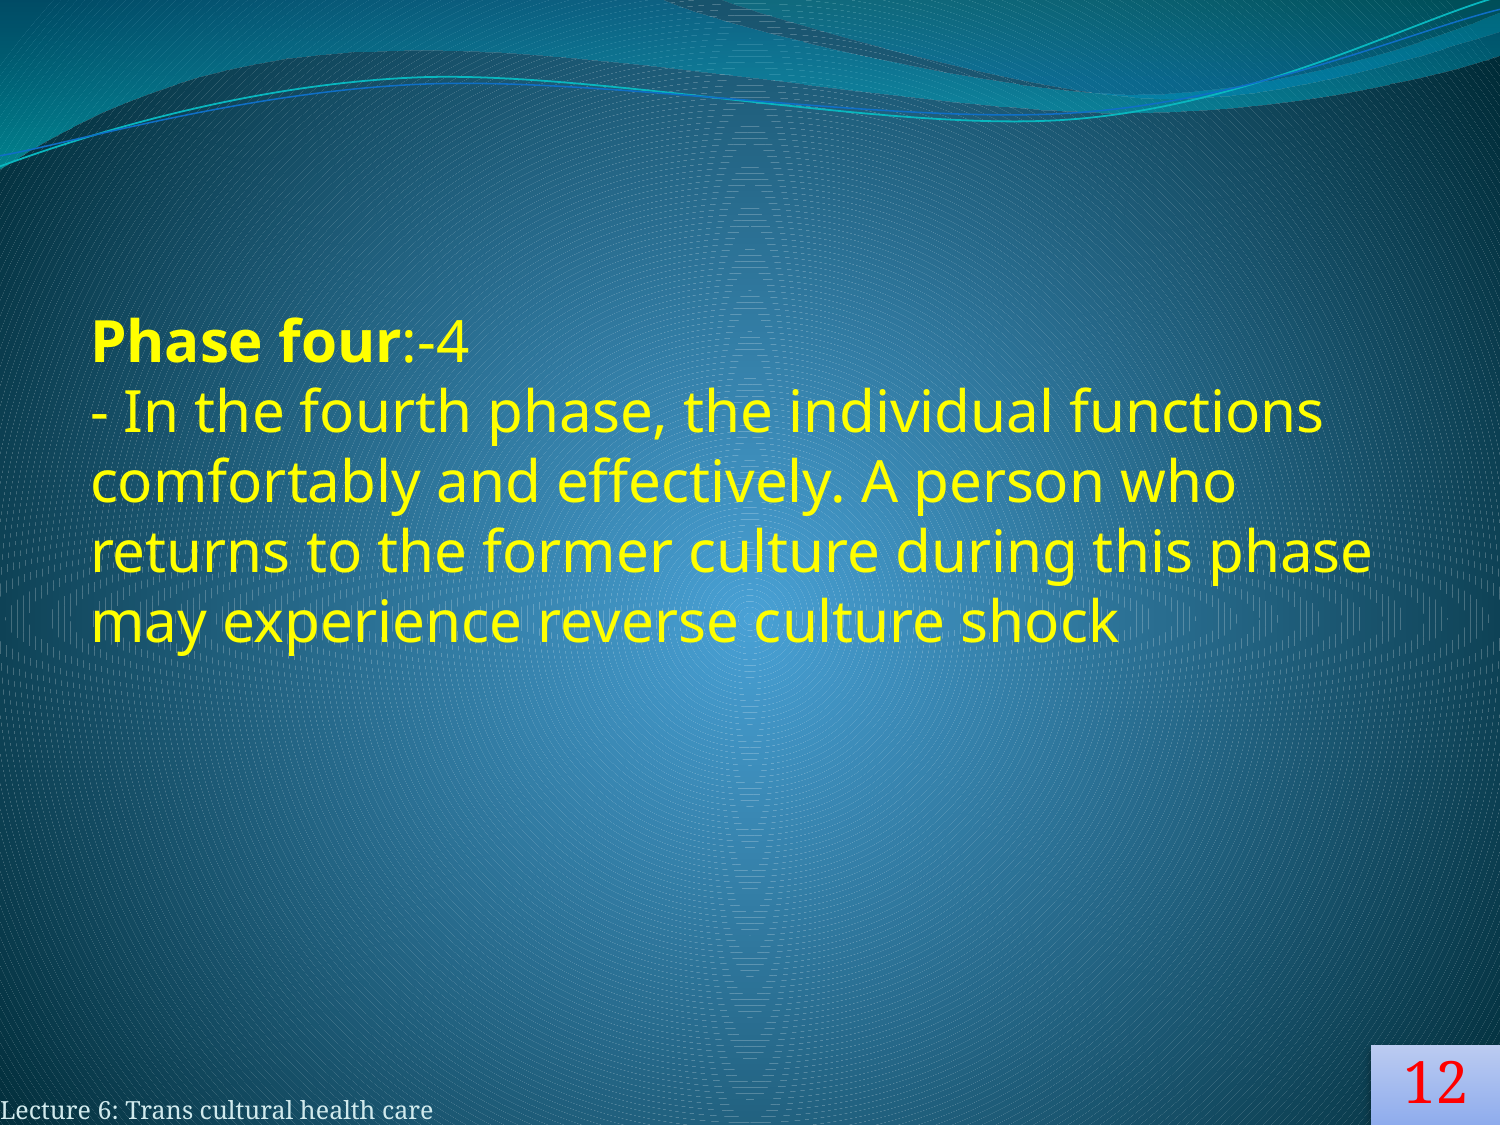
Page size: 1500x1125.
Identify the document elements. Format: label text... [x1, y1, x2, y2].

title [87, 662, 1425, 775]
slide_number 12 [1371, 1045, 1500, 1125]
text_box Phase four:-4 - In the fourth phase, the individual functions comfortably and effectively. A person who returns to the former culture during this phase may experience reverse culture shock [74, 227, 1438, 662]
footer Lecture 6: Trans cultural health care [0, 1065, 475, 1125]
